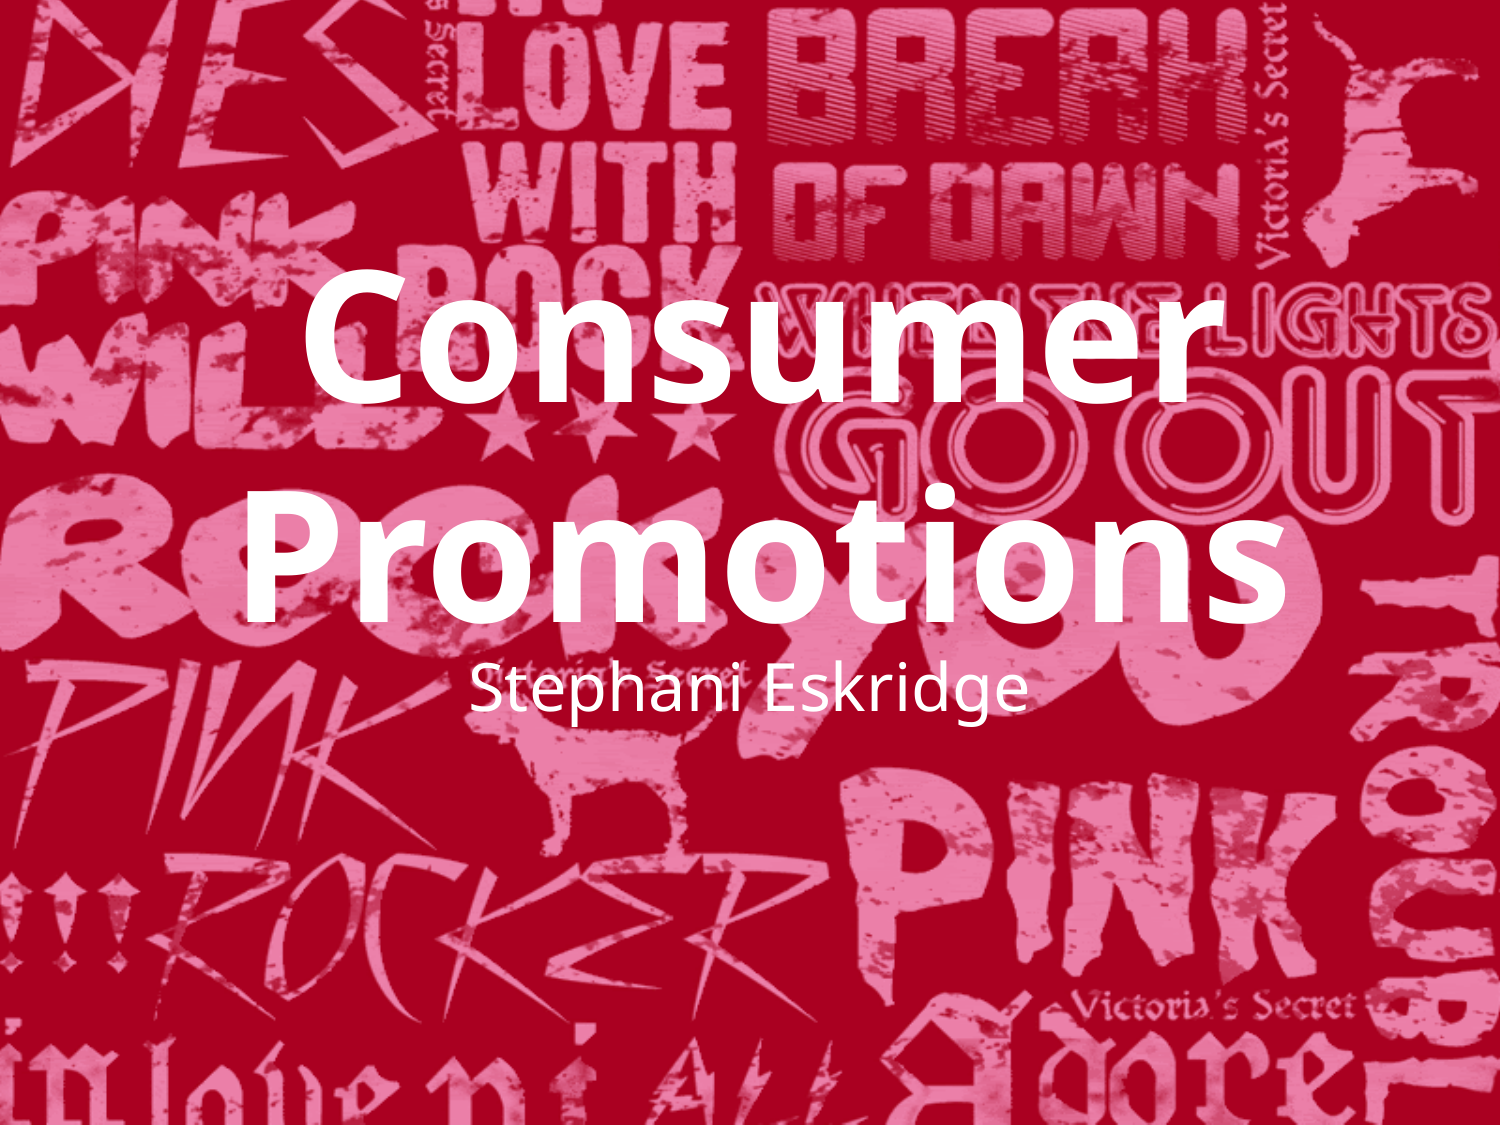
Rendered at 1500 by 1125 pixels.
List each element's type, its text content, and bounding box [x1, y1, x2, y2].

subtitle Stephani Eskridge [225, 637, 1275, 925]
picture [0, 0, 1500, 1125]
title Consumer Promotions [112, 287, 1413, 591]
